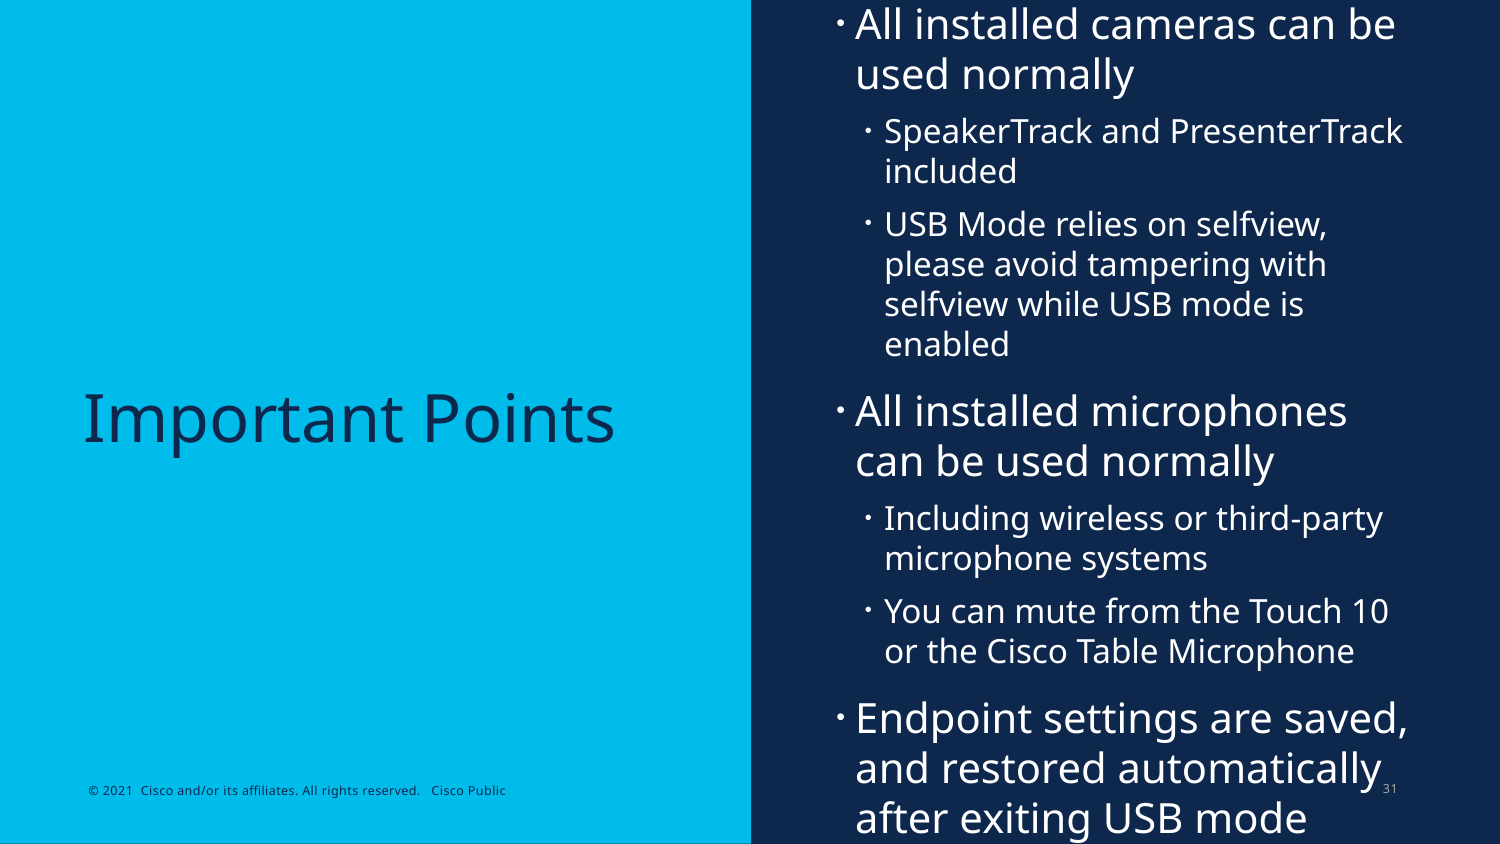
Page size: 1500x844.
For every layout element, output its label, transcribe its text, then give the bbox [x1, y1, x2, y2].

title Important Points [68, 271, 697, 572]
list All installed cameras can be used normally SpeakerTrack and PresenterTrack included USB Mode relies on selfview, please avoid tampering with selfview while USB mode is enabled All installed microphones can be used normally Including wireless or third-party microphone systems You can mute from the Touch 10 or the Cisco Table Microphone Endpoint settings are saved, and restored automatically after exiting USB mode [836, 87, 1419, 754]
